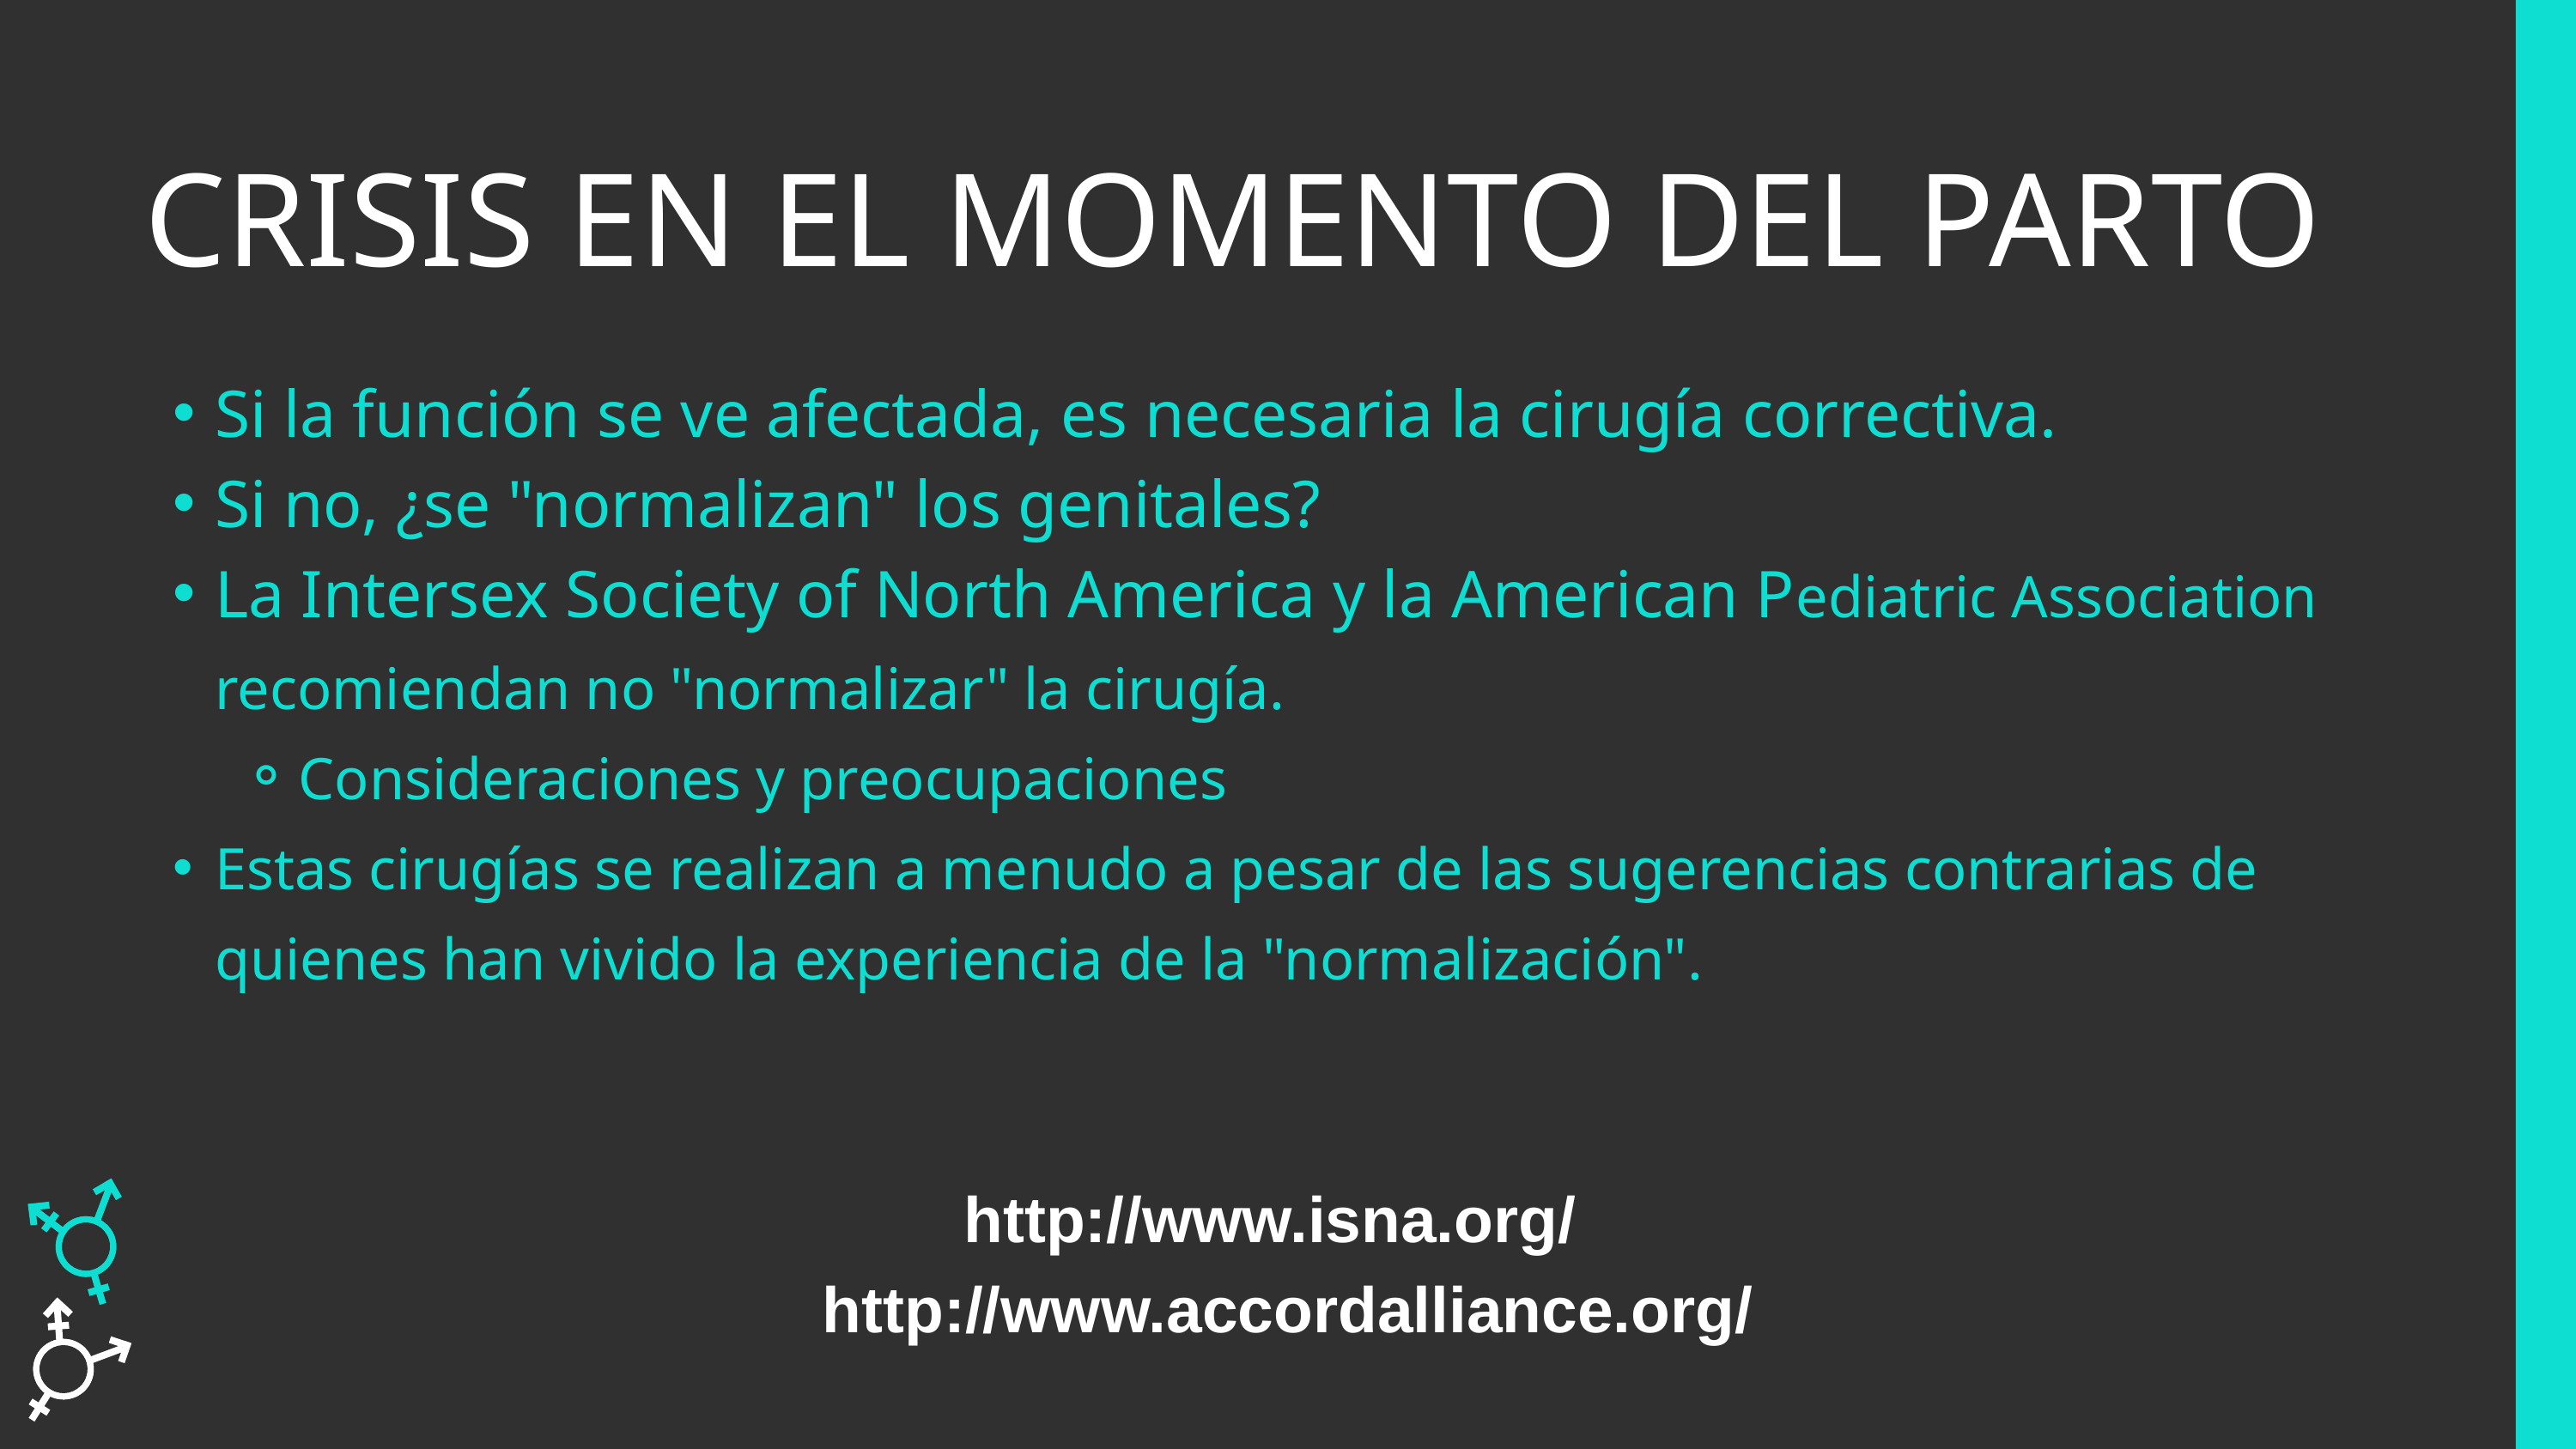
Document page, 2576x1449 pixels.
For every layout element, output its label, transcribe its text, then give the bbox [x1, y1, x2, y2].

text_box CRISIS EN EL MOMENTO DEL PARTO [144, 163, 2432, 293]
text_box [1, 1276, 145, 1426]
text_box http://www.isna.org/ http://www.accordalliance.org/ [821, 1165, 1755, 1346]
text_box Si la función se ve afectada, es necesaria la cirugía correctiva. Si no, ¿se "normalizan" los genitales? La Intersex Society of North America y la American Pediatric Association recomiendan no "normalizar" la cirugía. Consideraciones y preocupaciones Estas cirugías se realizan a menudo a pesar de las sugerencias contrarias de quienes han vivido la experiencia de la "normalización". [131, 360, 2418, 991]
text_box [6, 1152, 151, 1302]
text_box [2515, 0, 2576, 1449]
